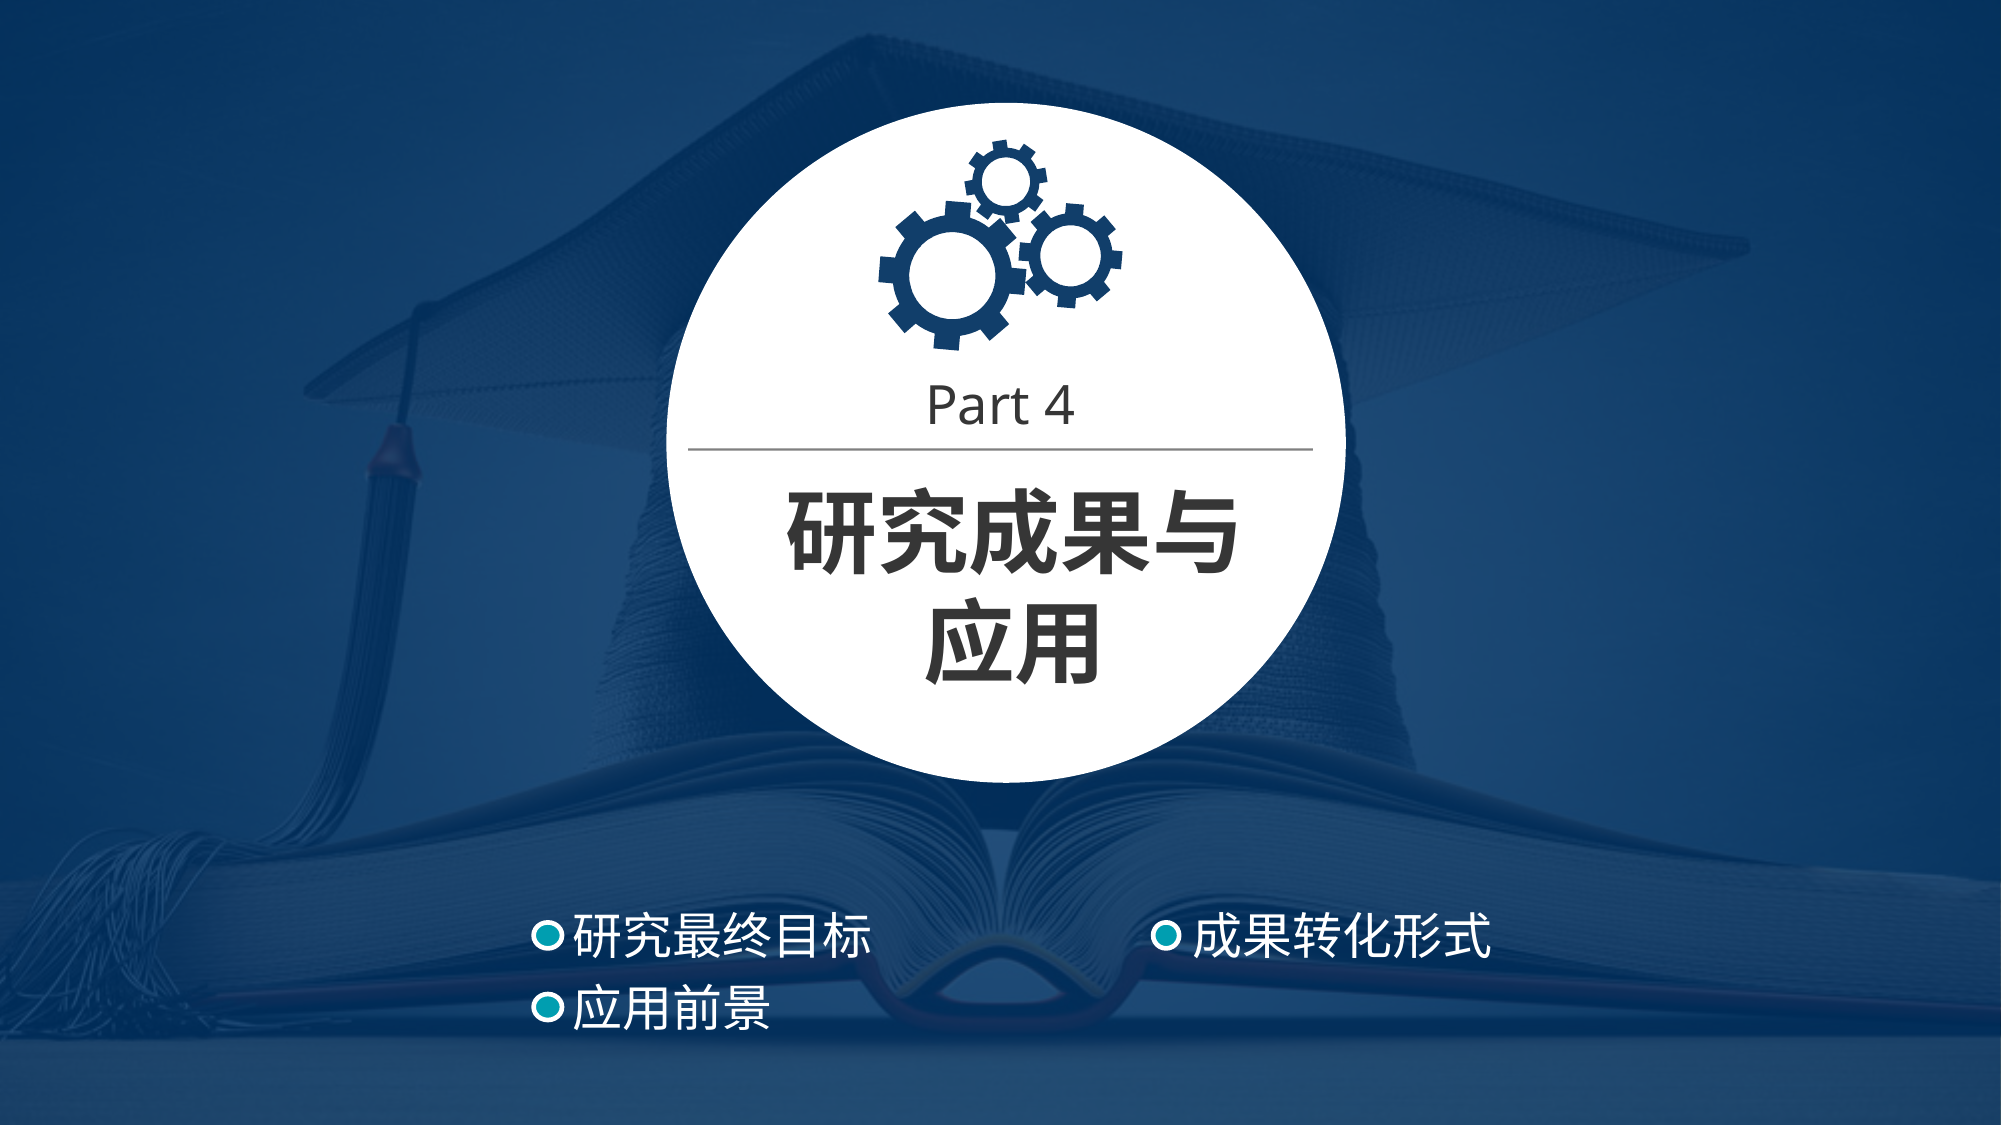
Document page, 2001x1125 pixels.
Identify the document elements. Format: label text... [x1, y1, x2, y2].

text_box [533, 994, 558, 1021]
text_box [666, 102, 1346, 671]
text_box 成果转化形式 [1177, 897, 1615, 973]
text_box Part 4 [925, 369, 1076, 436]
text_box [1153, 922, 1177, 949]
text_box 研究最终目标 [558, 897, 1027, 969]
text_box [533, 922, 558, 949]
text_box 应用前景 [558, 969, 1027, 1044]
text_box 研究成果与应用 [754, 467, 1275, 703]
text_box [787, 703, 1225, 783]
text_box [878, 139, 1123, 351]
